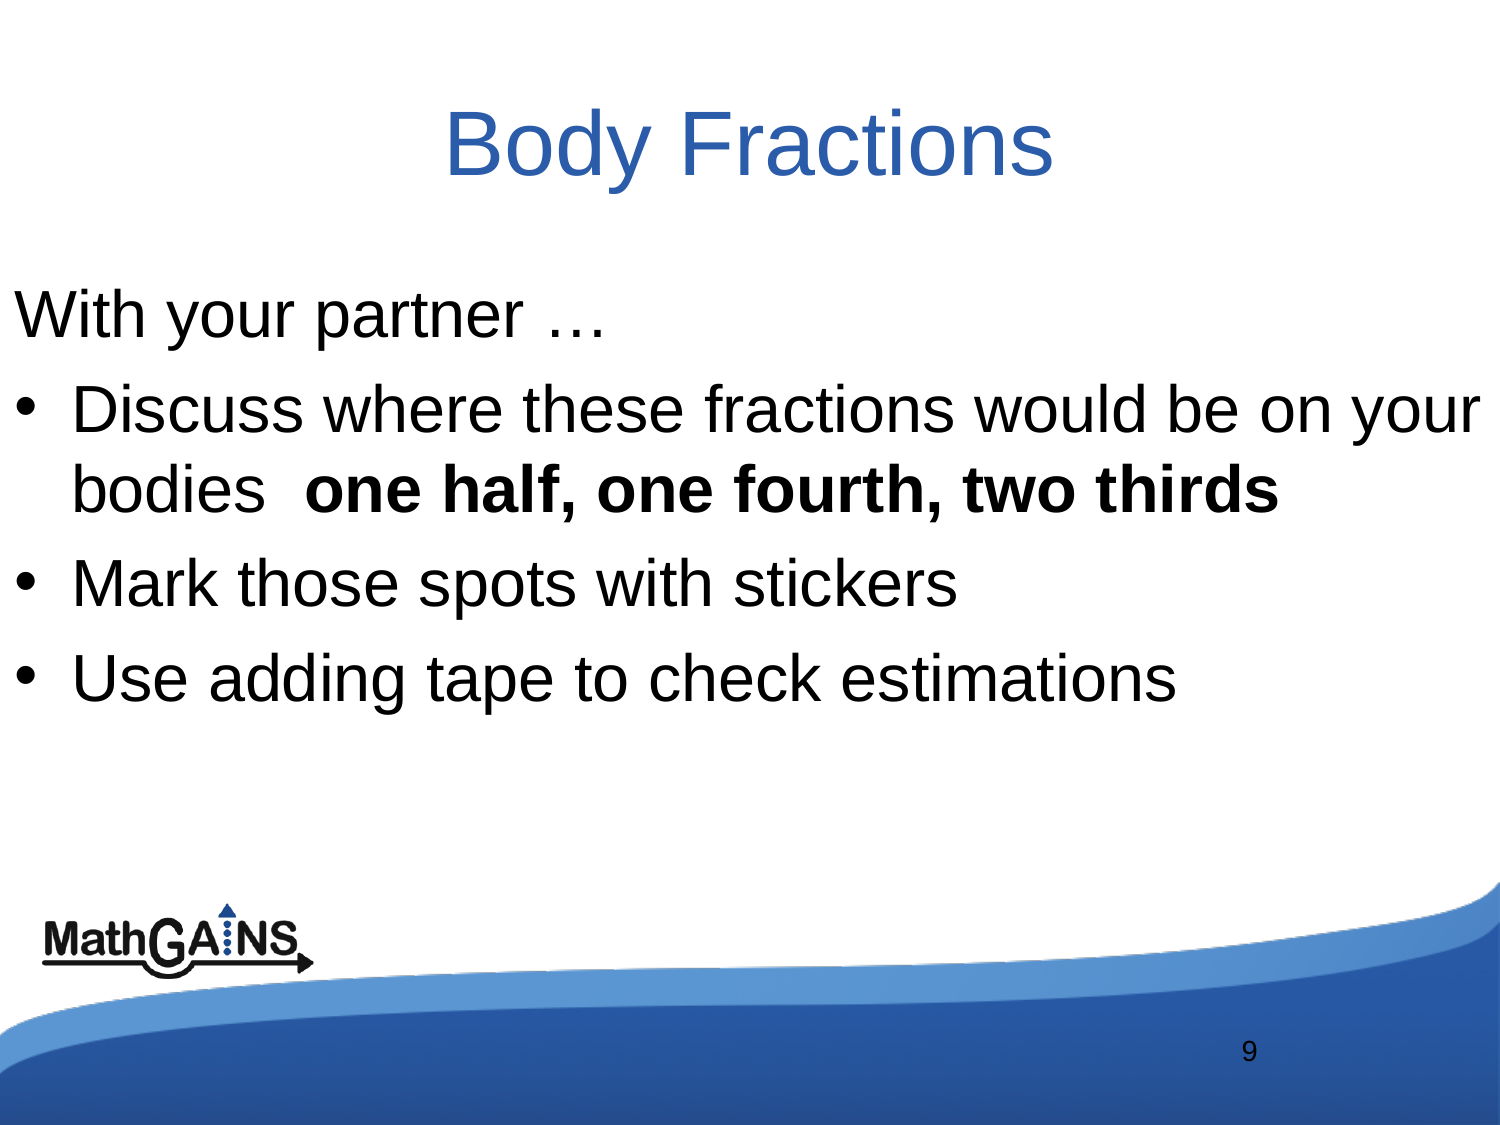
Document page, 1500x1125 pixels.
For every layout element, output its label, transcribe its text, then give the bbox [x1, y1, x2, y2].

list With your partner … Discuss where these fractions would be on your bodies one half, one fourth, two thirds Mark those spots with stickers Use adding tape to check estimations [0, 261, 1500, 1125]
slide_number 9 [1223, 1023, 1277, 1075]
title Body Fractions [74, 14, 1426, 261]
